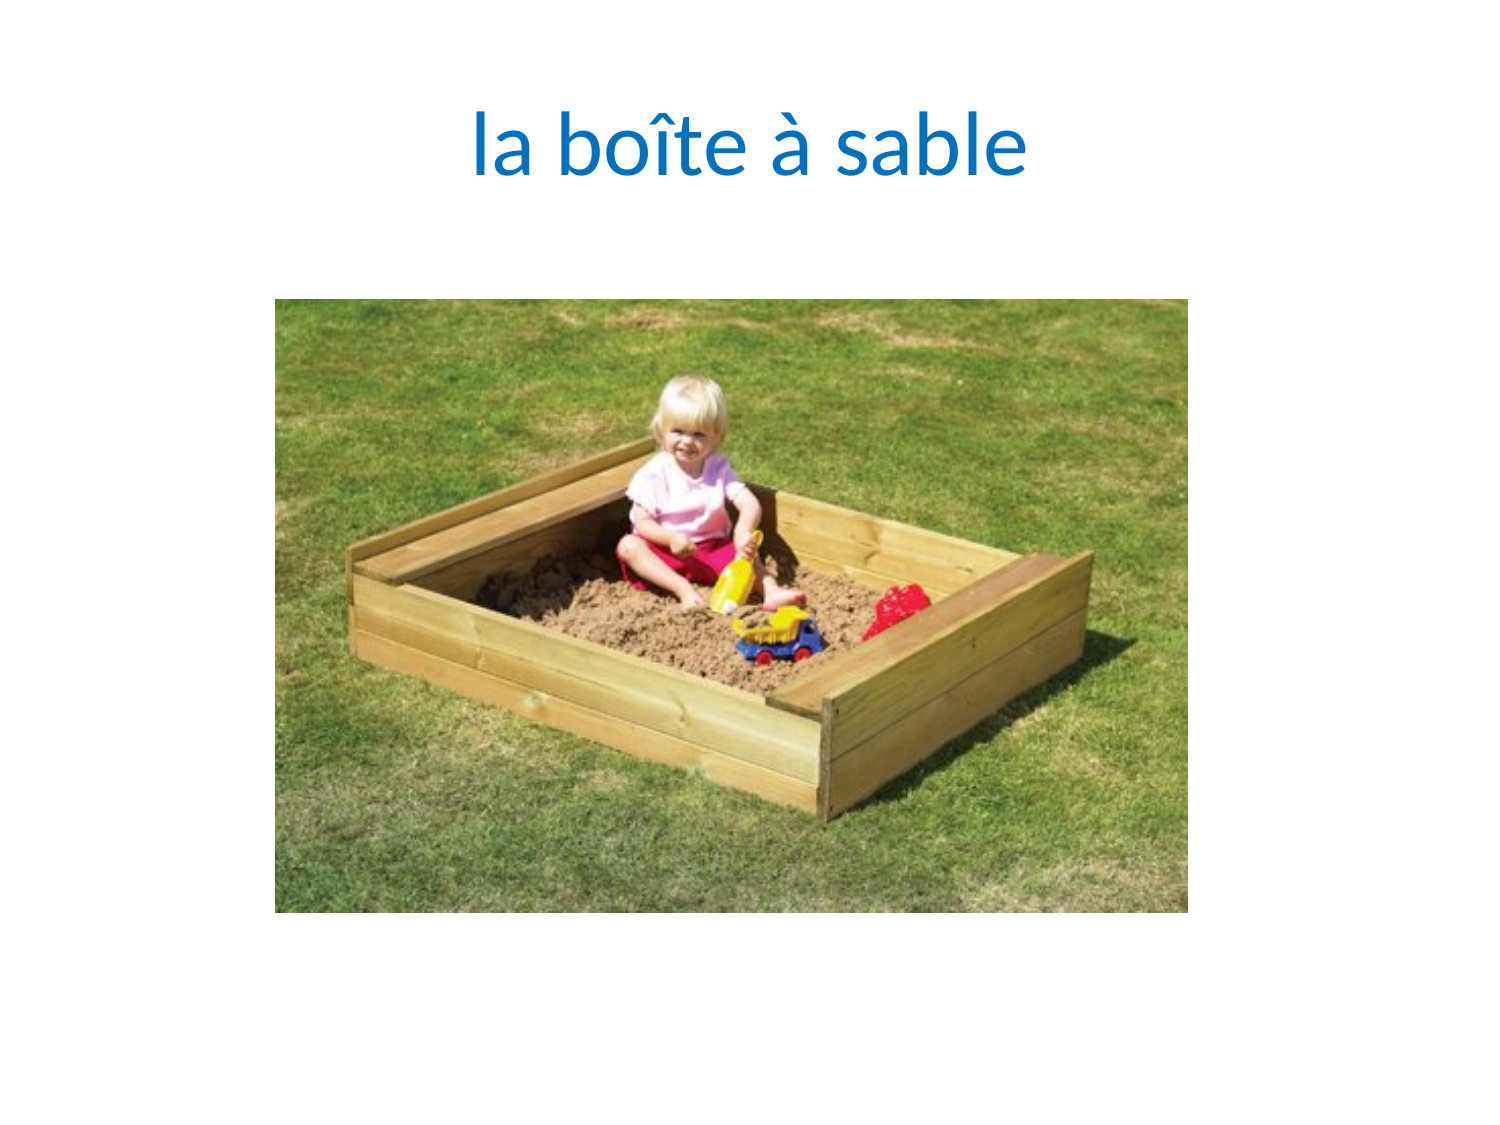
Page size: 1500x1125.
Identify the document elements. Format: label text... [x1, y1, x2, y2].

title la boîte à sable [75, 45, 1425, 233]
picture [274, 299, 1188, 913]
